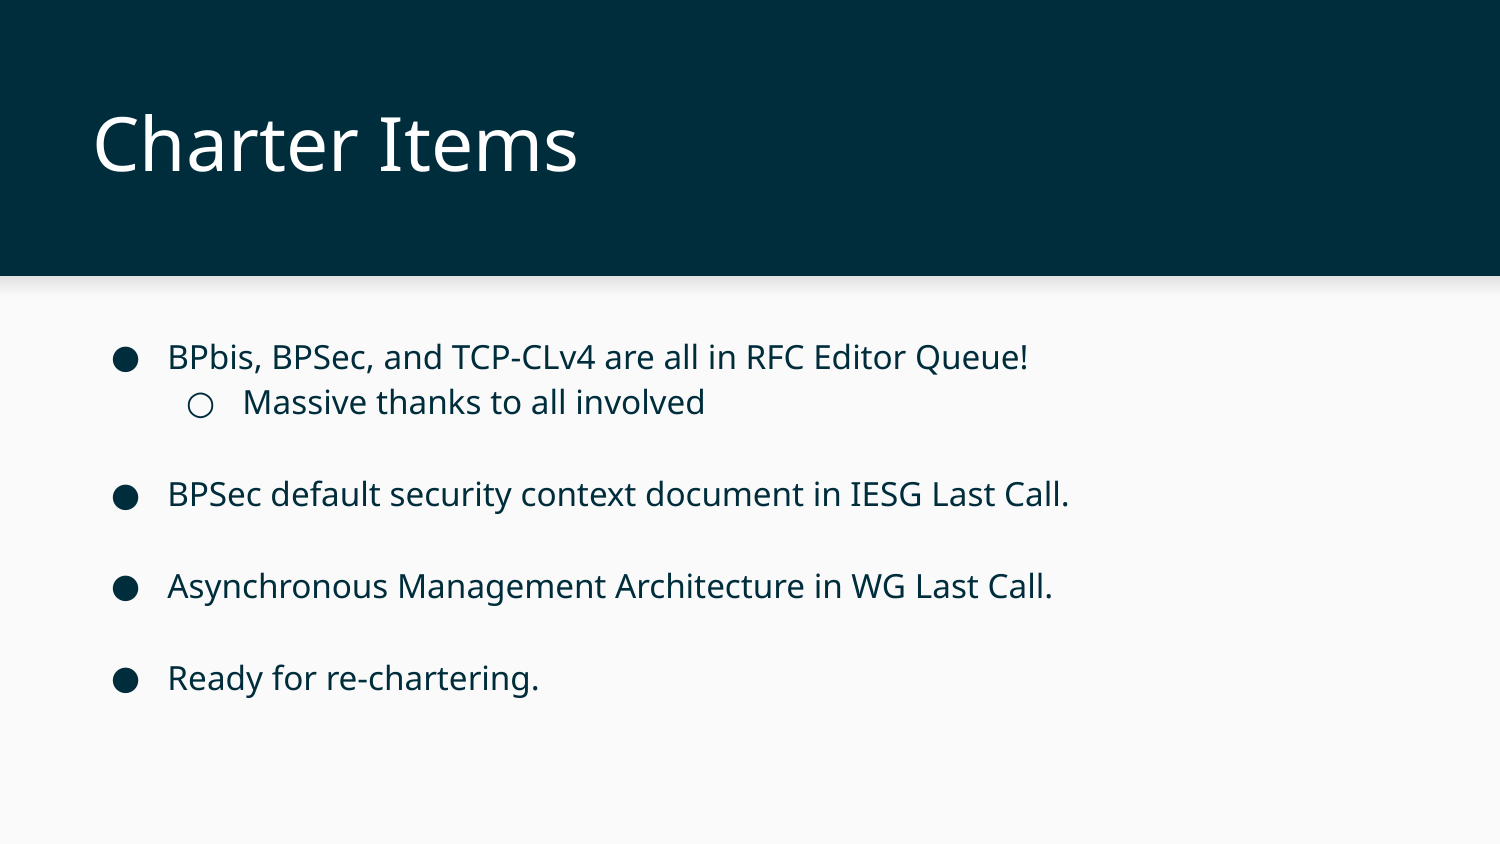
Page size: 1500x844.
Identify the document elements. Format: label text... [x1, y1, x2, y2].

title Charter Items [77, 35, 1427, 248]
list BPbis, BPSec, and TCP-CLv4 are all in RFC Editor Queue! Massive thanks to all involved BPSec default security context document in IESG Last Call. Asynchronous Management Architecture in WG Last Call. Ready for re-chartering. [77, 314, 1427, 760]
